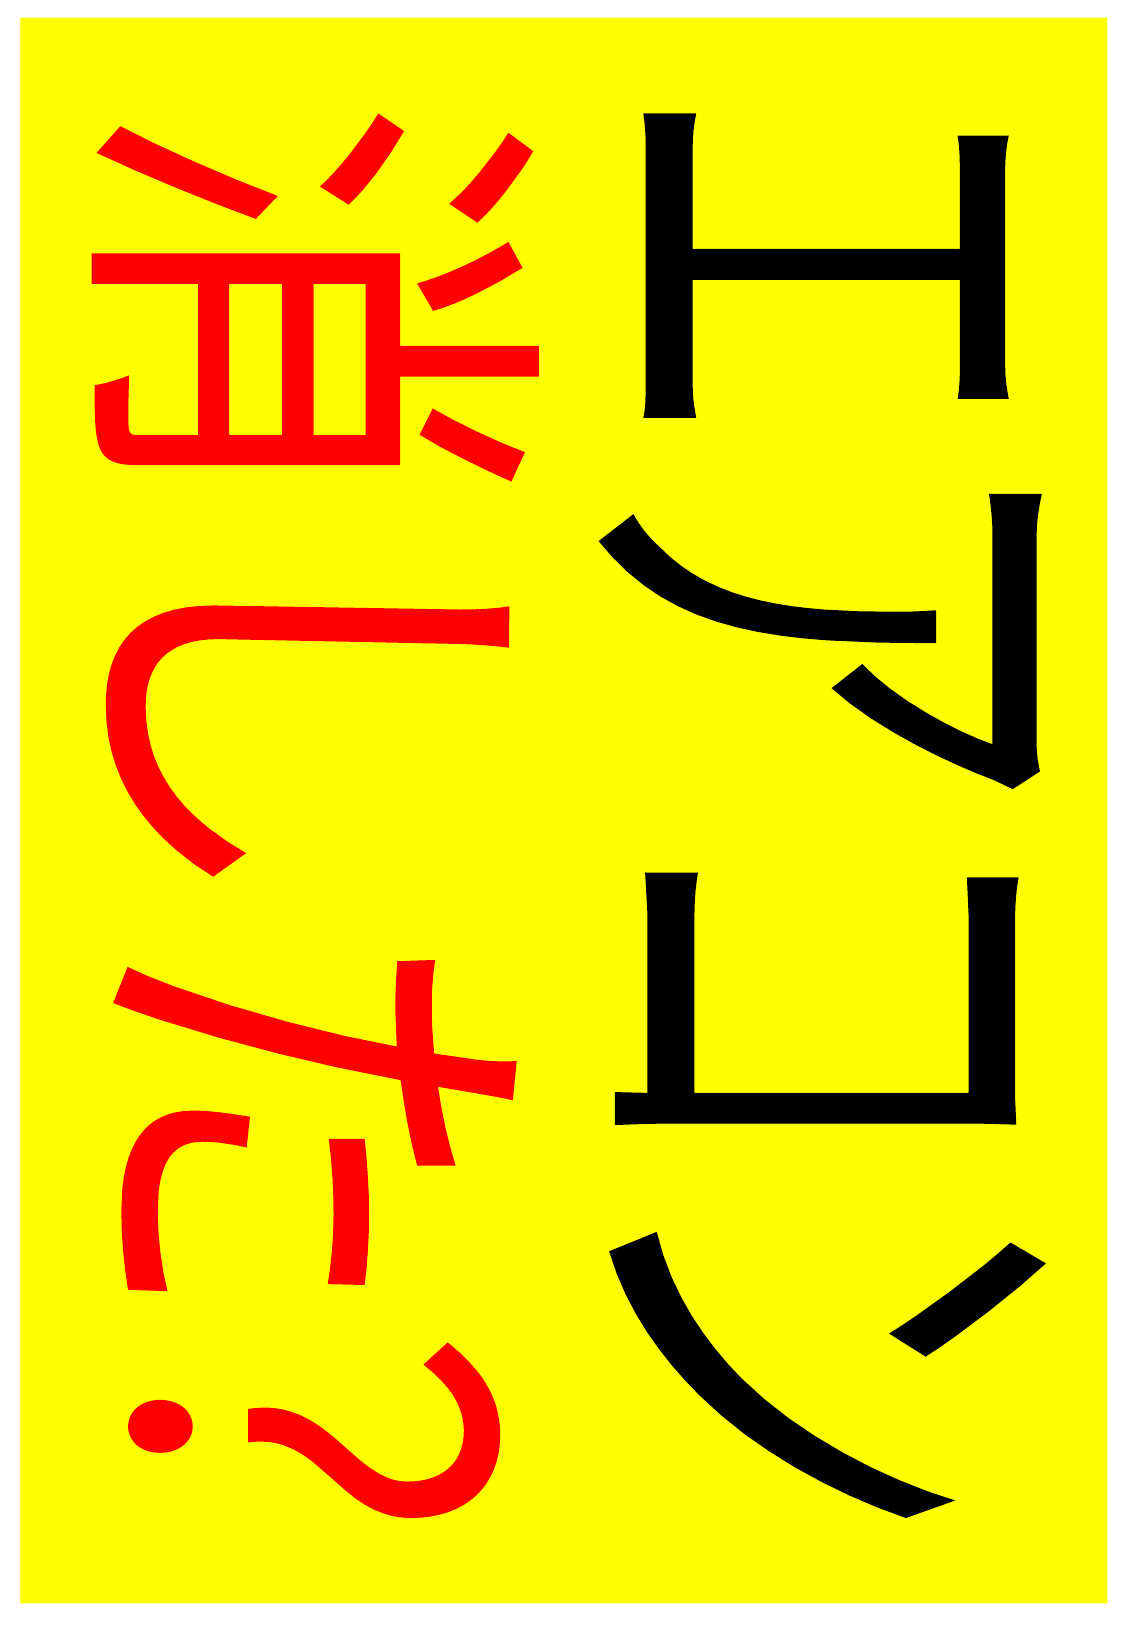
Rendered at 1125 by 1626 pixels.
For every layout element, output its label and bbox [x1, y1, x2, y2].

text_box [91, 113, 1047, 1519]
text_box [18, 16, 1109, 1605]
